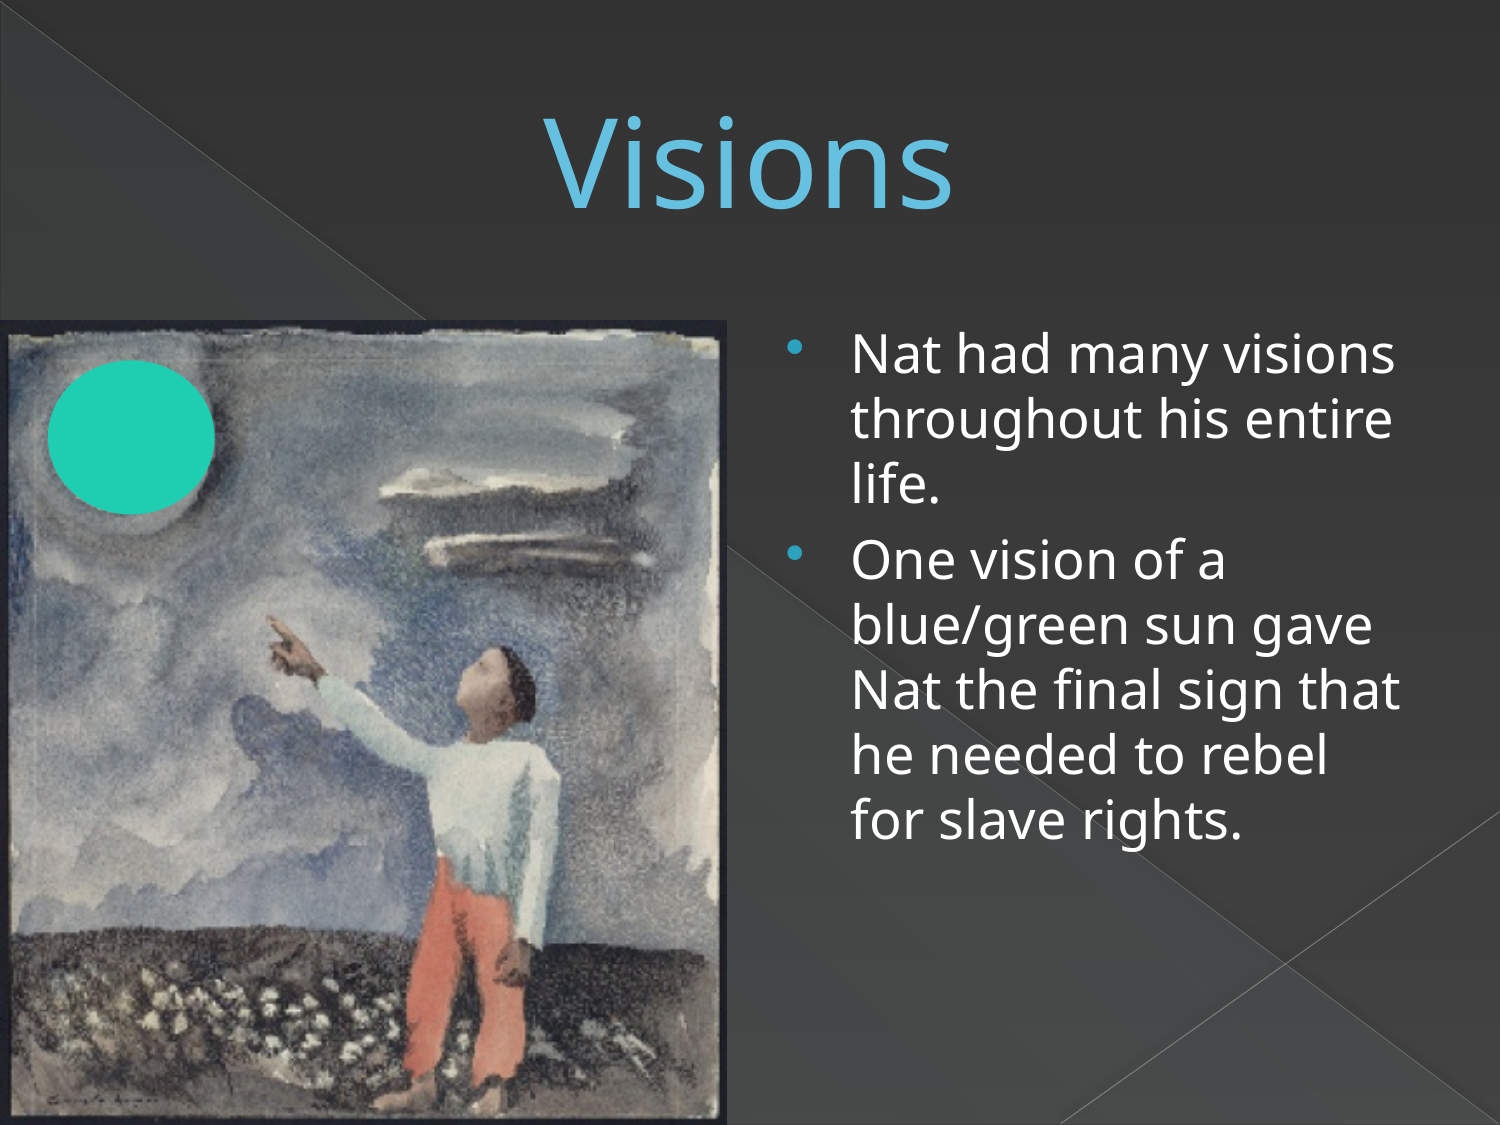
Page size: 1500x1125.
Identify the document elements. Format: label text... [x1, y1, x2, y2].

list Nat had many visions throughout his entire life. One vision of a blue/green sun gave Nat the final sign that he needed to rebel for slave rights. [762, 312, 1425, 1055]
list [0, 319, 727, 1125]
title Visions [75, 43, 1425, 274]
